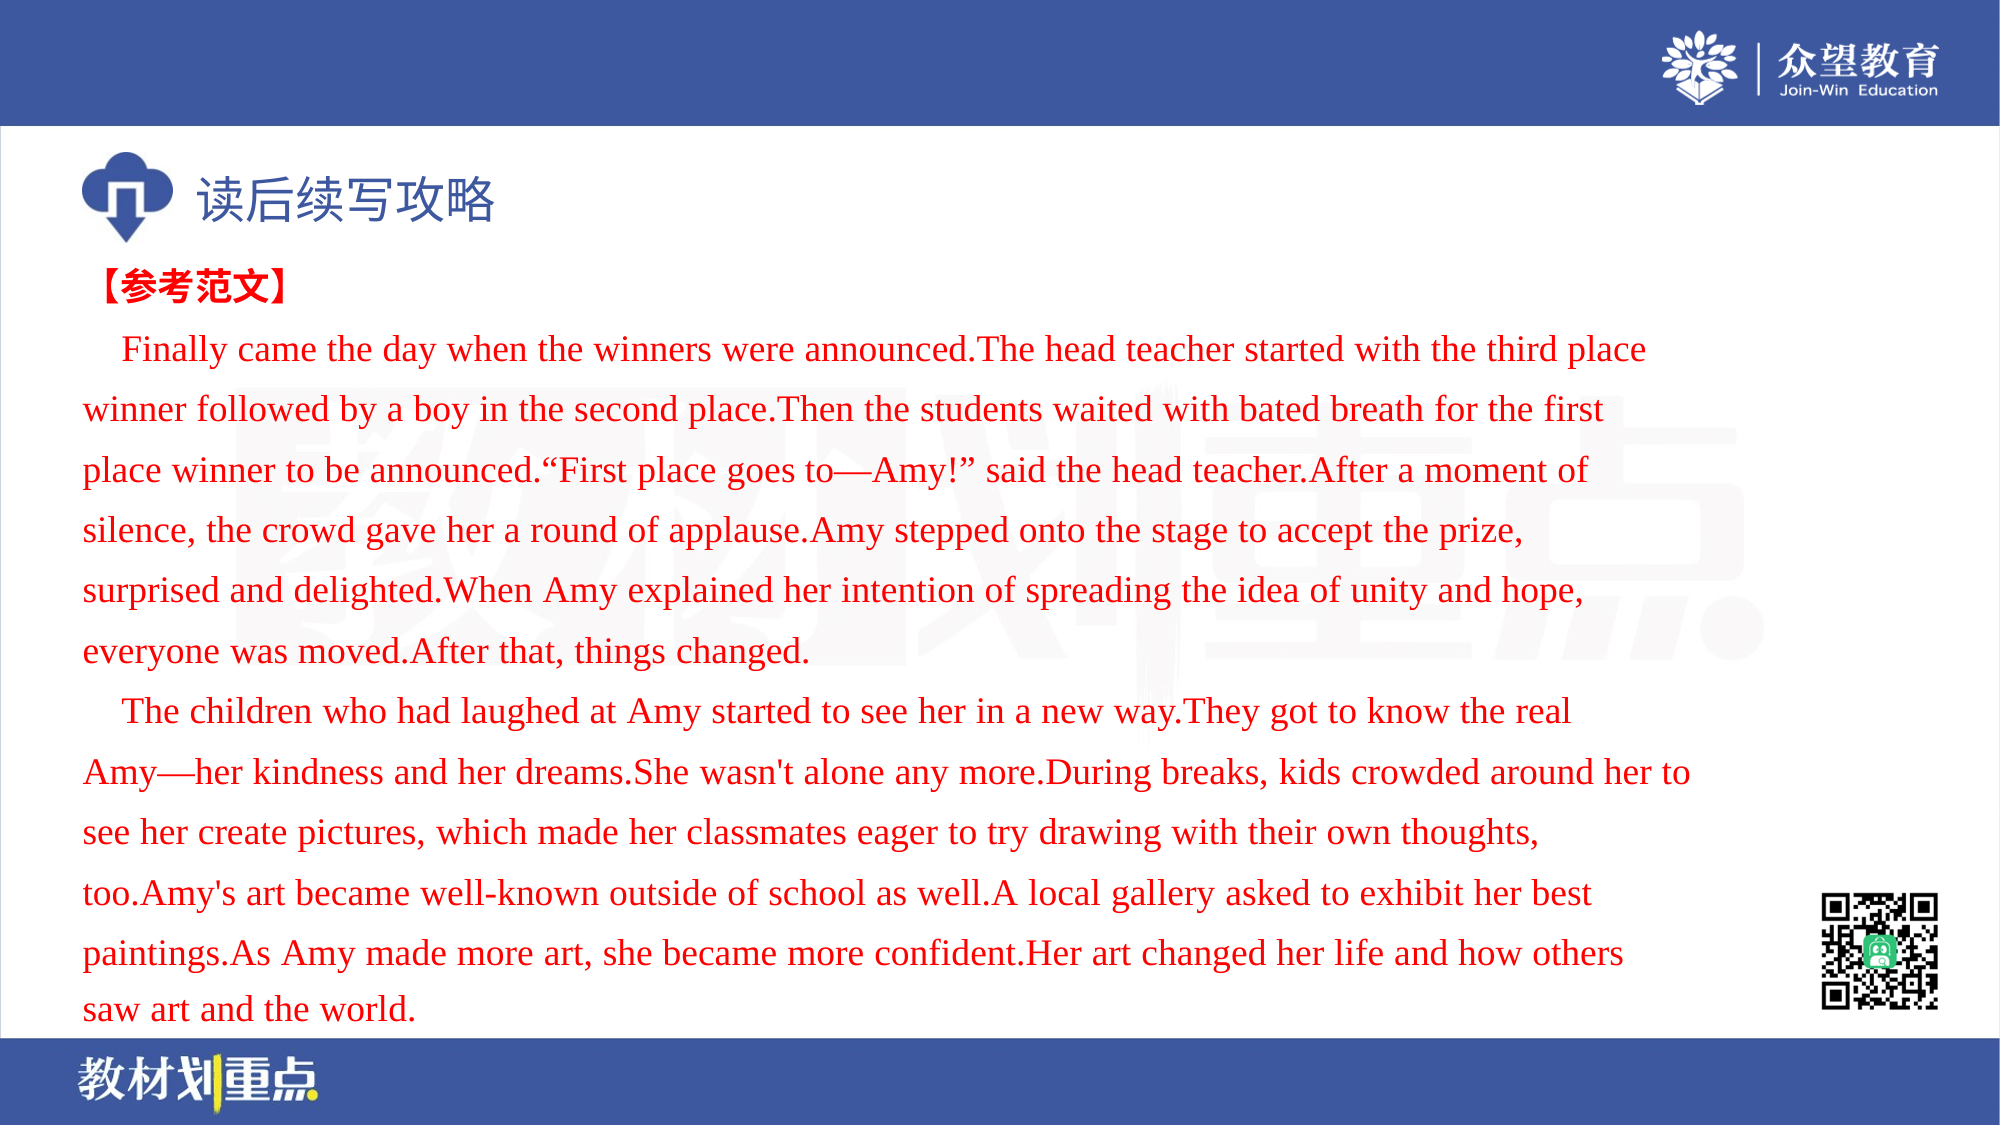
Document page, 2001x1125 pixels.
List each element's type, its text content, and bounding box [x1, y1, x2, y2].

picture [0, 0, 2000, 1125]
text_box 【参考范文】 Finally came the day when the winners were announced.The head teacher started with the third place winner followed by a boy in the second place.Then the students waited with bated breath for the first place winner to be announced.“First place goes to—Amy!” said the head teacher.After a moment of silence, the crowd gave her a round of applause.Amy stepped onto the stage to accept the prize, surprised and delighted.When Amy explained her intention of spreading the idea of unity and hope, everyone was moved.After that, things changed. The children who had laughed at Amy started to see her in a new way.They got to know the real Amy—her kindness and her dreams.She wasn't alone any more.During breaks, kids crowded around her to see her create pictures, which made her classmates eager to try drawing with their own thoughts, too.Amy's art became well-known outside of school as well.A local gallery asked to exhibit her best paintings.As Amy made more art, she became more confident.Her art changed her life and how others saw art and the world. [82, 247, 1817, 1025]
